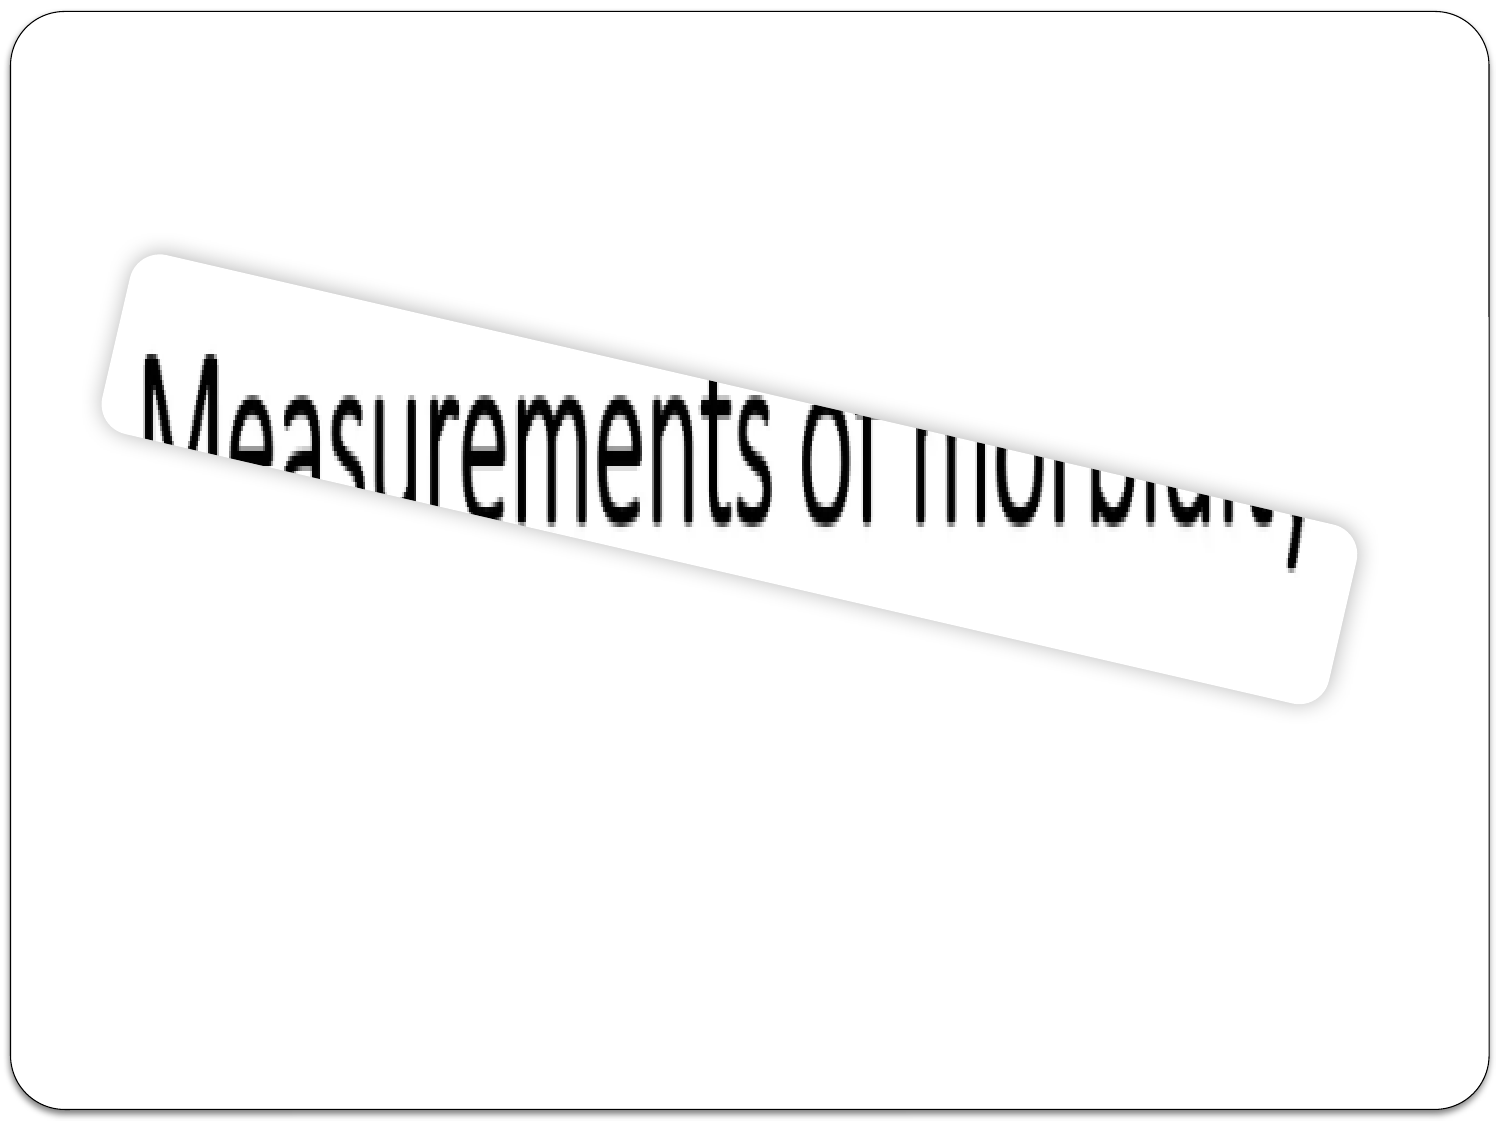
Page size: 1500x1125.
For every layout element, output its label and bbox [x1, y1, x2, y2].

picture [99, 254, 1360, 705]
